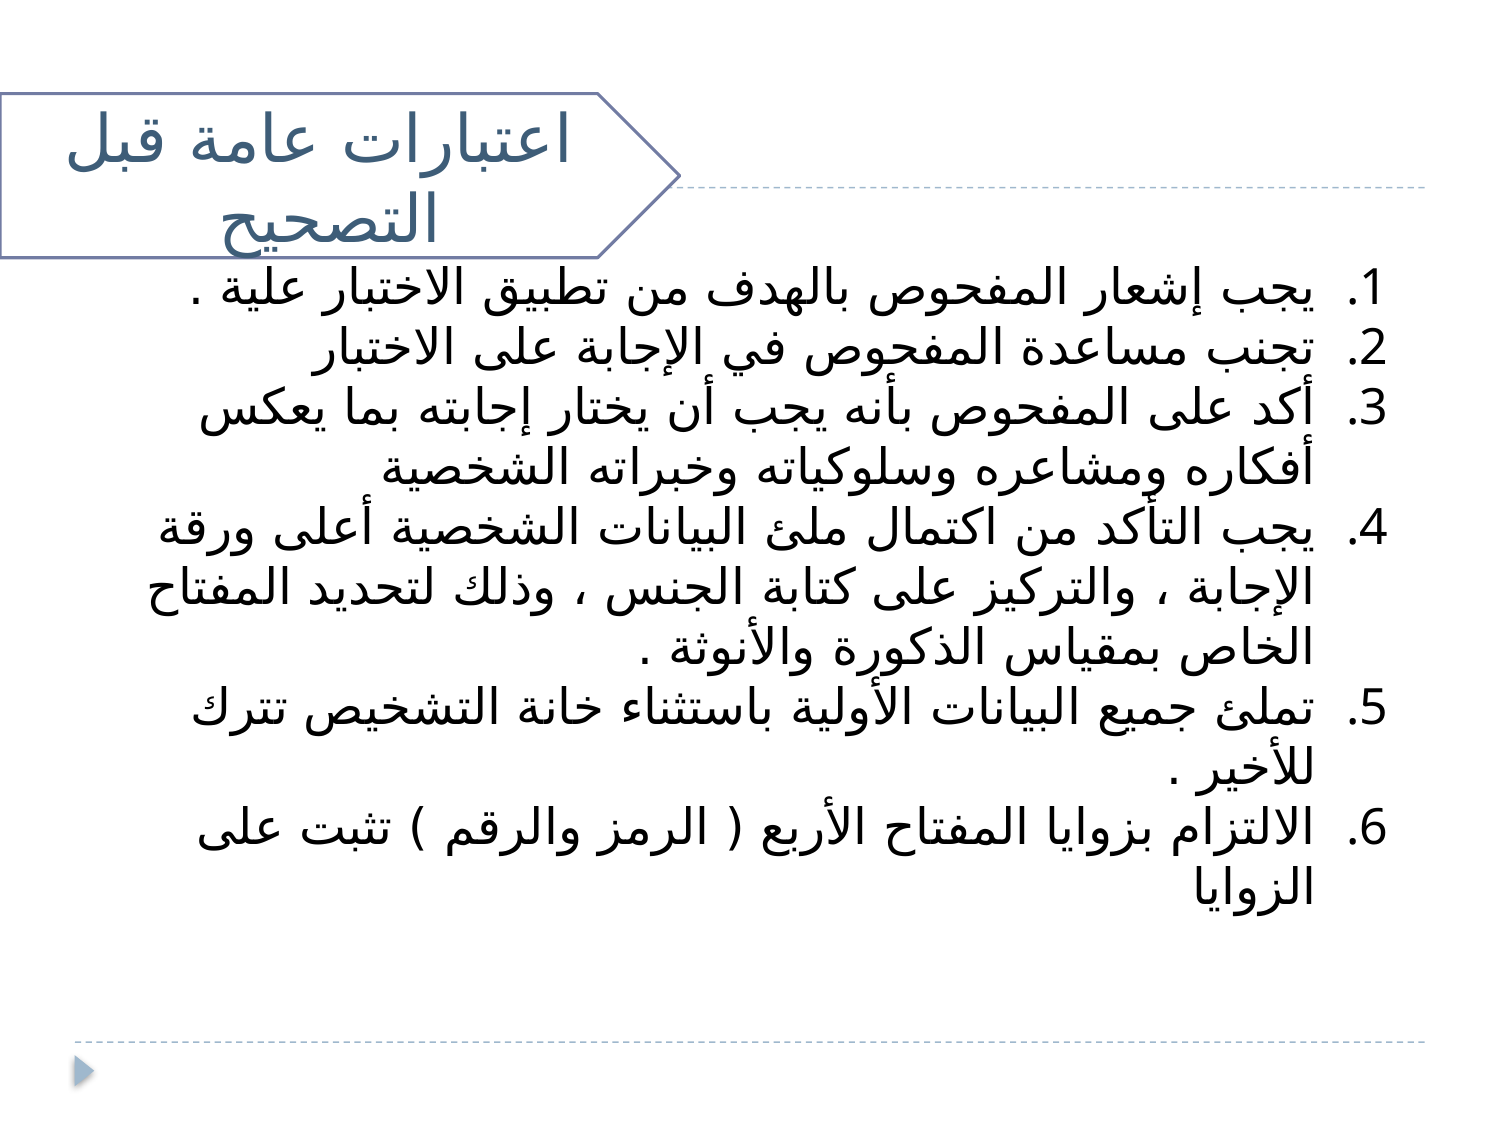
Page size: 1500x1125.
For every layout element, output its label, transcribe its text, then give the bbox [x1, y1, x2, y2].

text_box اعتبارات عامة قبل التصحيح [0, 92, 681, 260]
text_box يجب إشعار المفحوص بالهدف من تطبيق الاختبار علية . تجنب مساعدة المفحوص في الإجابة على الاختبار أكد على المفحوص بأنه يجب أن يختار إجابته بما يعكس أفكاره ومشاعره وسلوكياته وخبراته الشخصية يجب التأكد من اكتمال ملئ البيانات الشخصية أعلى ورقة الإجابة ، والتركيز على كتابة الجنس ، وذلك لتحديد المفتاح الخاص بمقياس الذكورة والأنوثة . تملئ جميع البيانات الأولية باستثناء خانة التشخيص تترك للأخير . الالتزام بزوايا المفتاح الأربع ( الرمز والرقم ) تثبت على الزوايا [81, 187, 1407, 1103]
